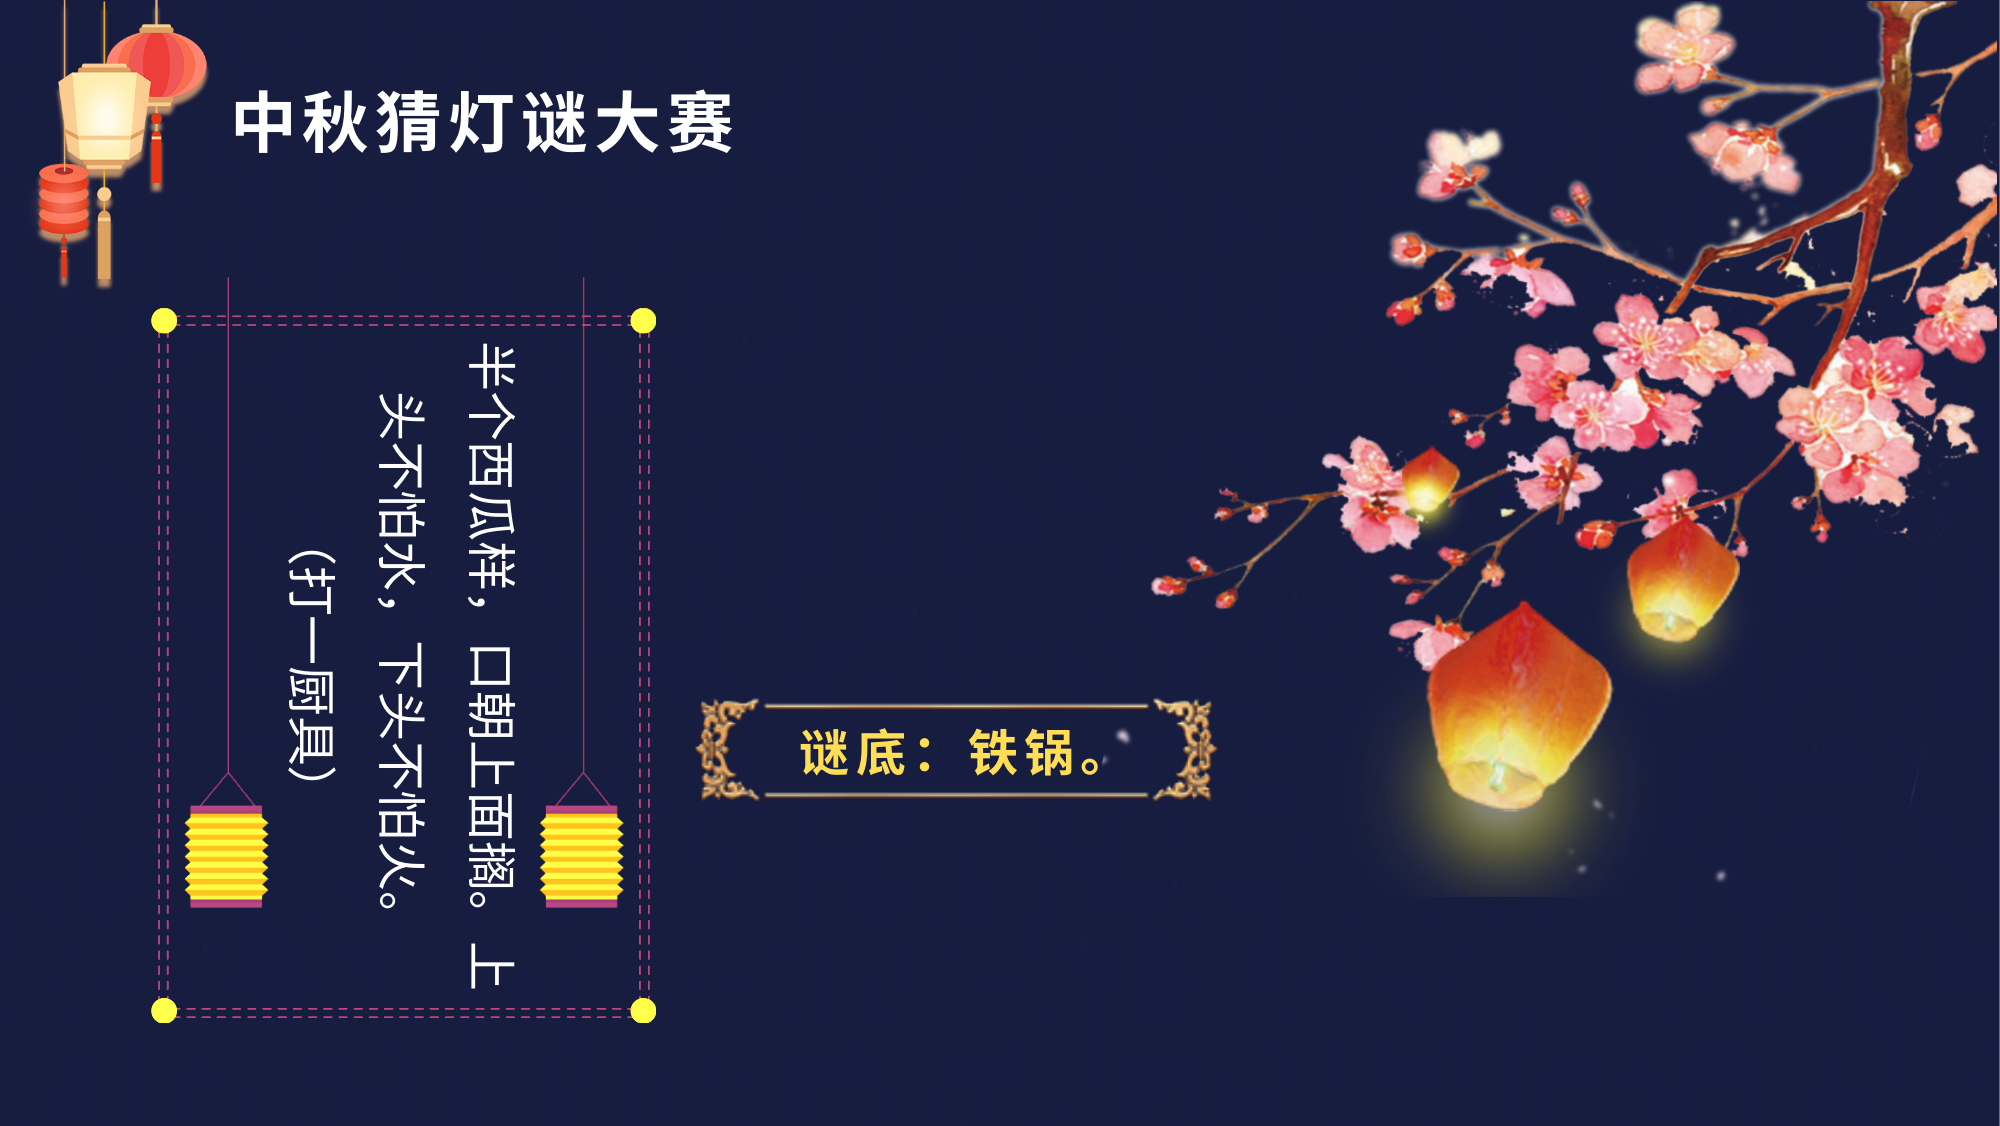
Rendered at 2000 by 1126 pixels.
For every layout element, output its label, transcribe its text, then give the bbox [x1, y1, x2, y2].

picture [0, 0, 2000, 1126]
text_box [151, 277, 656, 1023]
text_box 中秋猜灯谜大赛 [217, 72, 1000, 168]
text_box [666, 665, 1101, 841]
